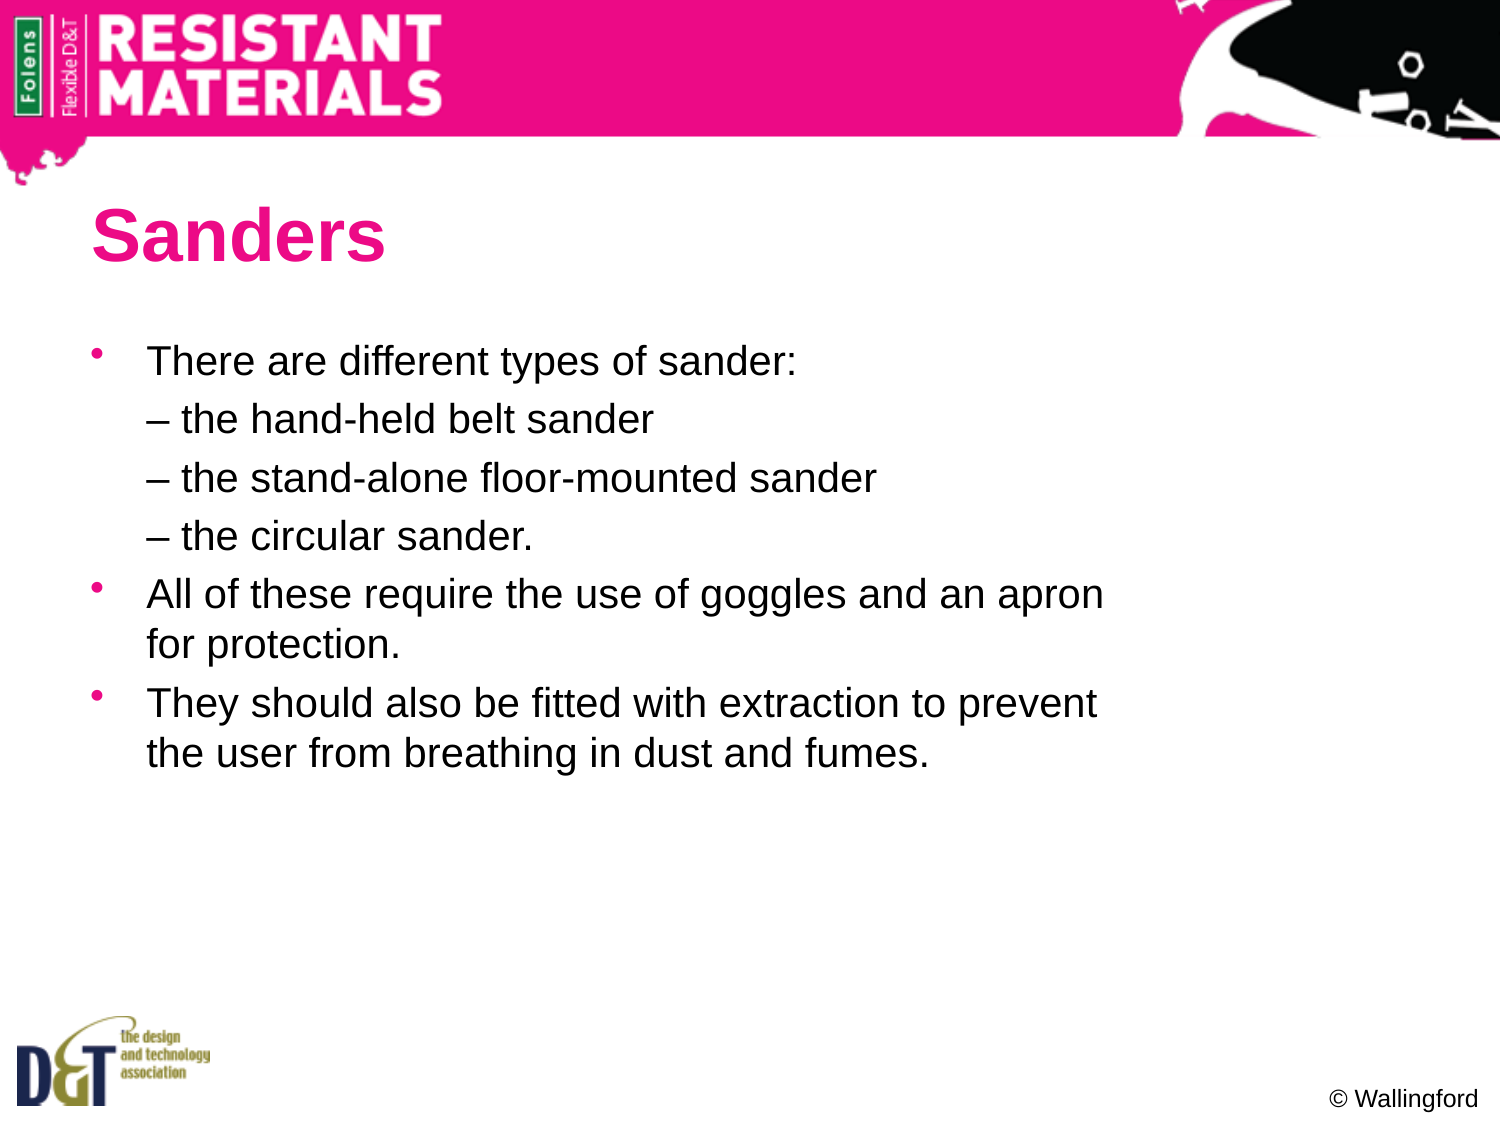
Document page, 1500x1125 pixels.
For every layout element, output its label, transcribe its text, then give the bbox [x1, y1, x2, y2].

picture [0, 0, 1500, 1125]
text_box © Wallingford [1257, 1074, 1495, 1125]
list There are different types of sander: – the hand-held belt sander – the stand-alone floor-mounted sander – the circular sander. All of these require the use of goggles and an apron for protection. They should also be fitted with extraction to prevent the user from breathing in dust and fumes. [75, 326, 1129, 1005]
title Sanders [76, 160, 1427, 301]
